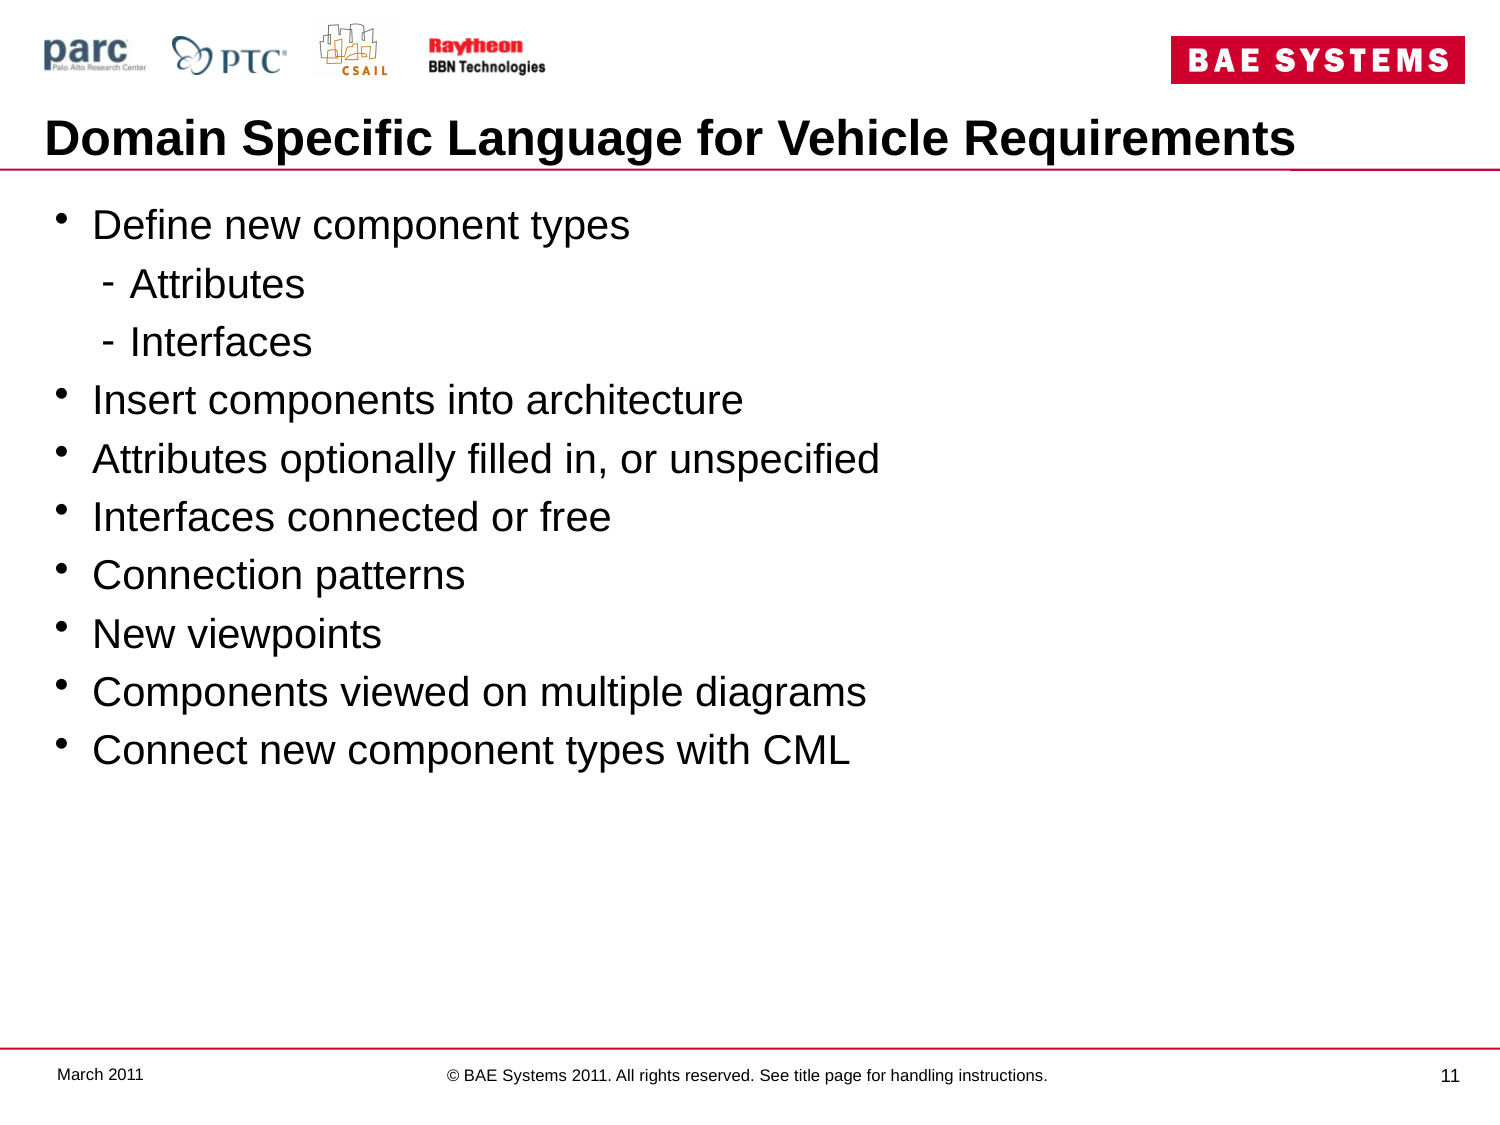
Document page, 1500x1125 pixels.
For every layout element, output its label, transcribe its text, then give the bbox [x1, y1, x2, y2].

footer © BAE Systems 2011. All rights reserved. See title page for handling instructions. [374, 1057, 1122, 1112]
picture [423, 30, 551, 73]
picture [1171, 36, 1465, 84]
picture [44, 39, 147, 71]
list Define new component types Attributes Interfaces Insert components into architecture Attributes optionally filled in, or unspecified Interfaces connected or free Connection patterns New viewpoints Components viewed on multiple diagrams Connect new component types with CML [39, 190, 1459, 1038]
slide_number 11 [1124, 1055, 1476, 1109]
picture [311, 17, 399, 73]
picture [172, 36, 287, 73]
title Domain Specific Language for Vehicle Requirements [44, 73, 1405, 168]
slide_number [41, 1055, 393, 1112]
